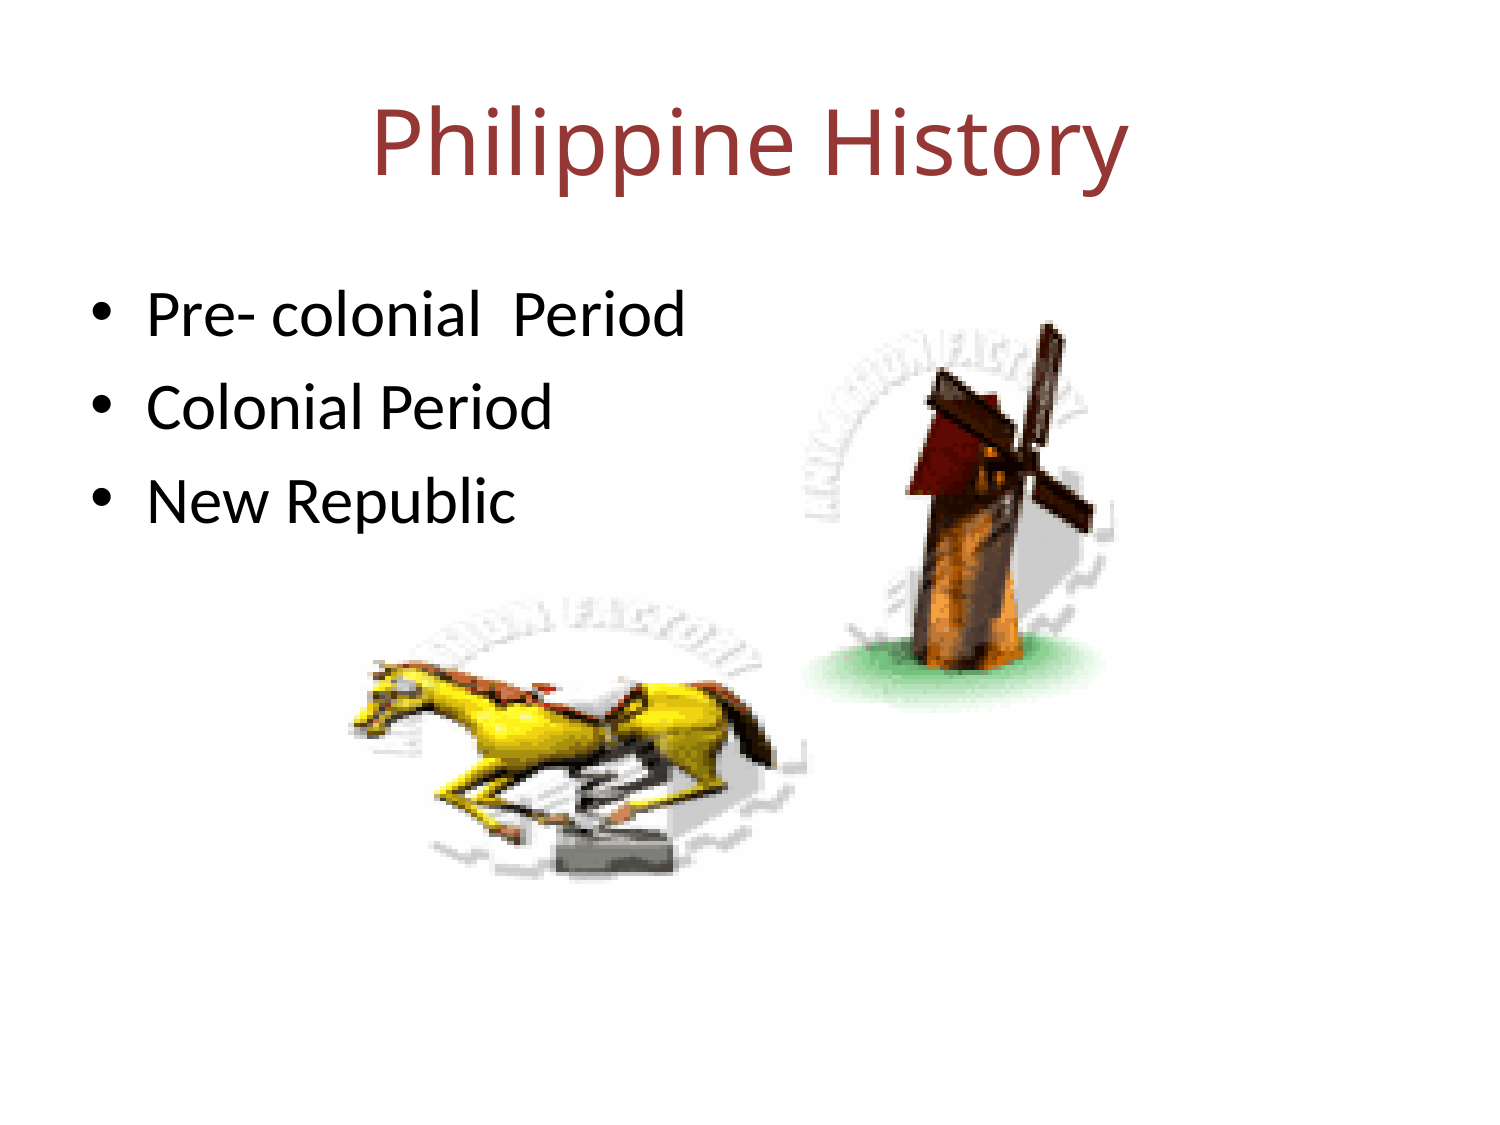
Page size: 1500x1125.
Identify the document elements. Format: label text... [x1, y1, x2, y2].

list Pre- colonial Period Colonial Period New Republic [75, 262, 1425, 1005]
picture [312, 287, 1154, 916]
title Philippine History [75, 45, 1425, 233]
